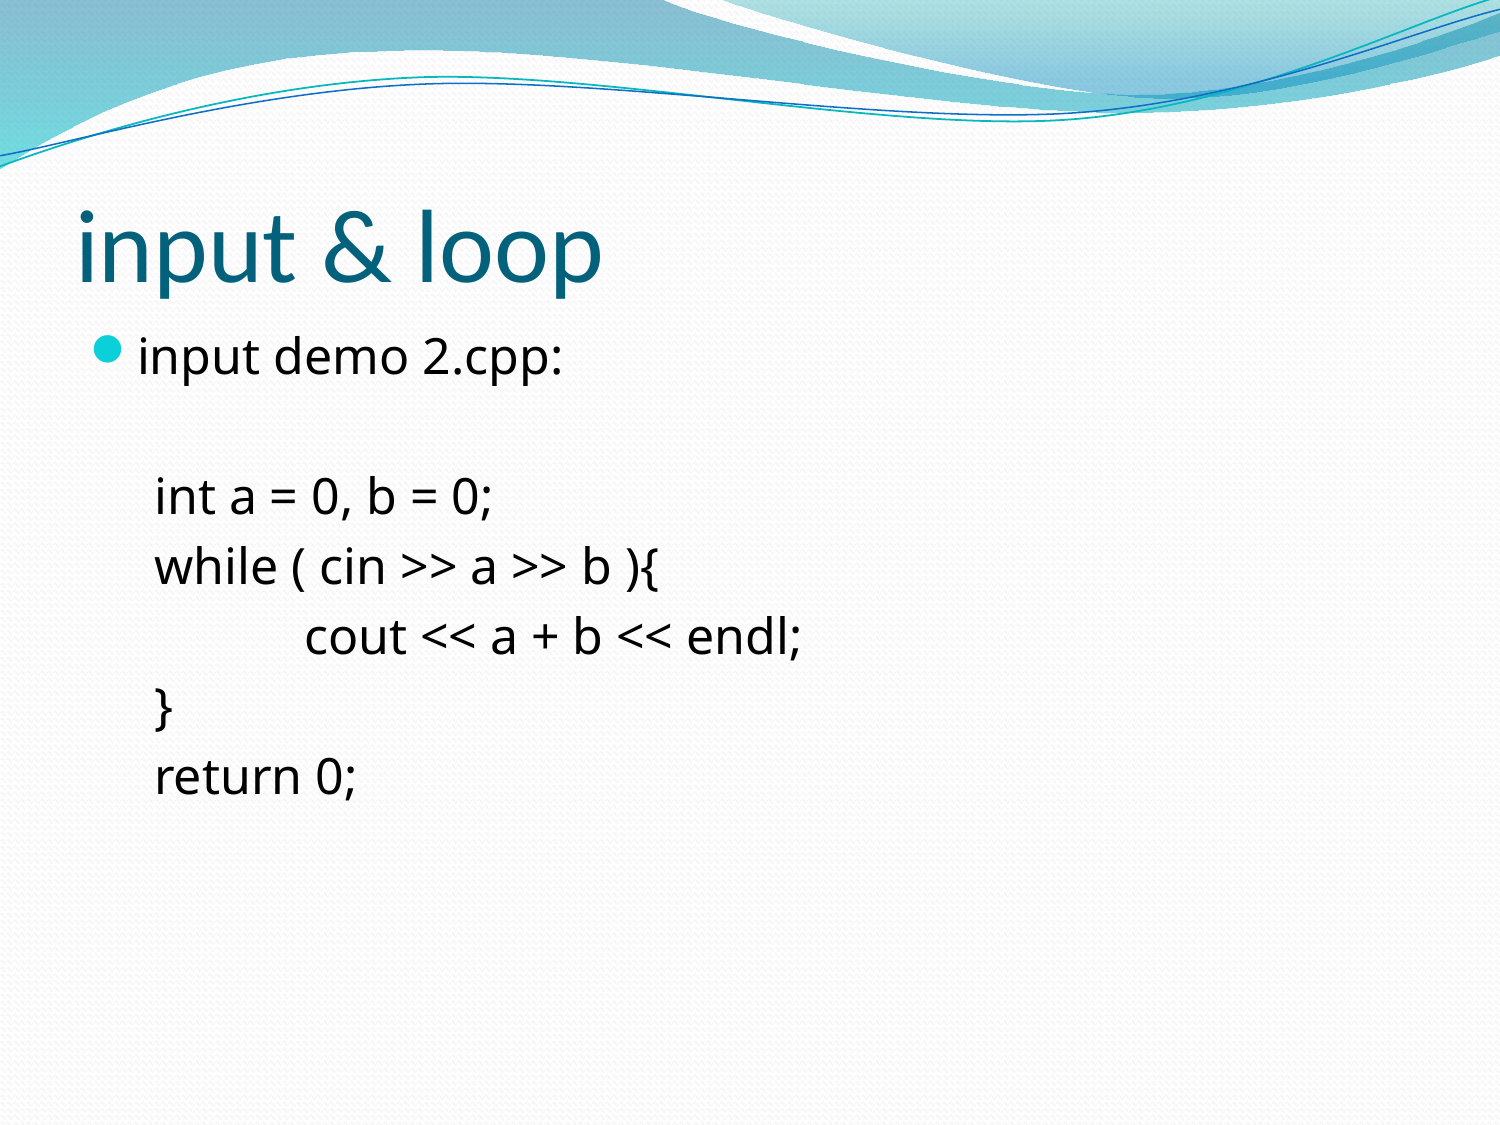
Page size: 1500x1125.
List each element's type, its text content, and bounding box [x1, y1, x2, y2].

list input demo 2.cpp: int a = 0, b = 0; while ( cin >> a >> b ){ cout << a + b << endl; } return 0; [75, 317, 1425, 1038]
title input & loop [75, 115, 1425, 303]
